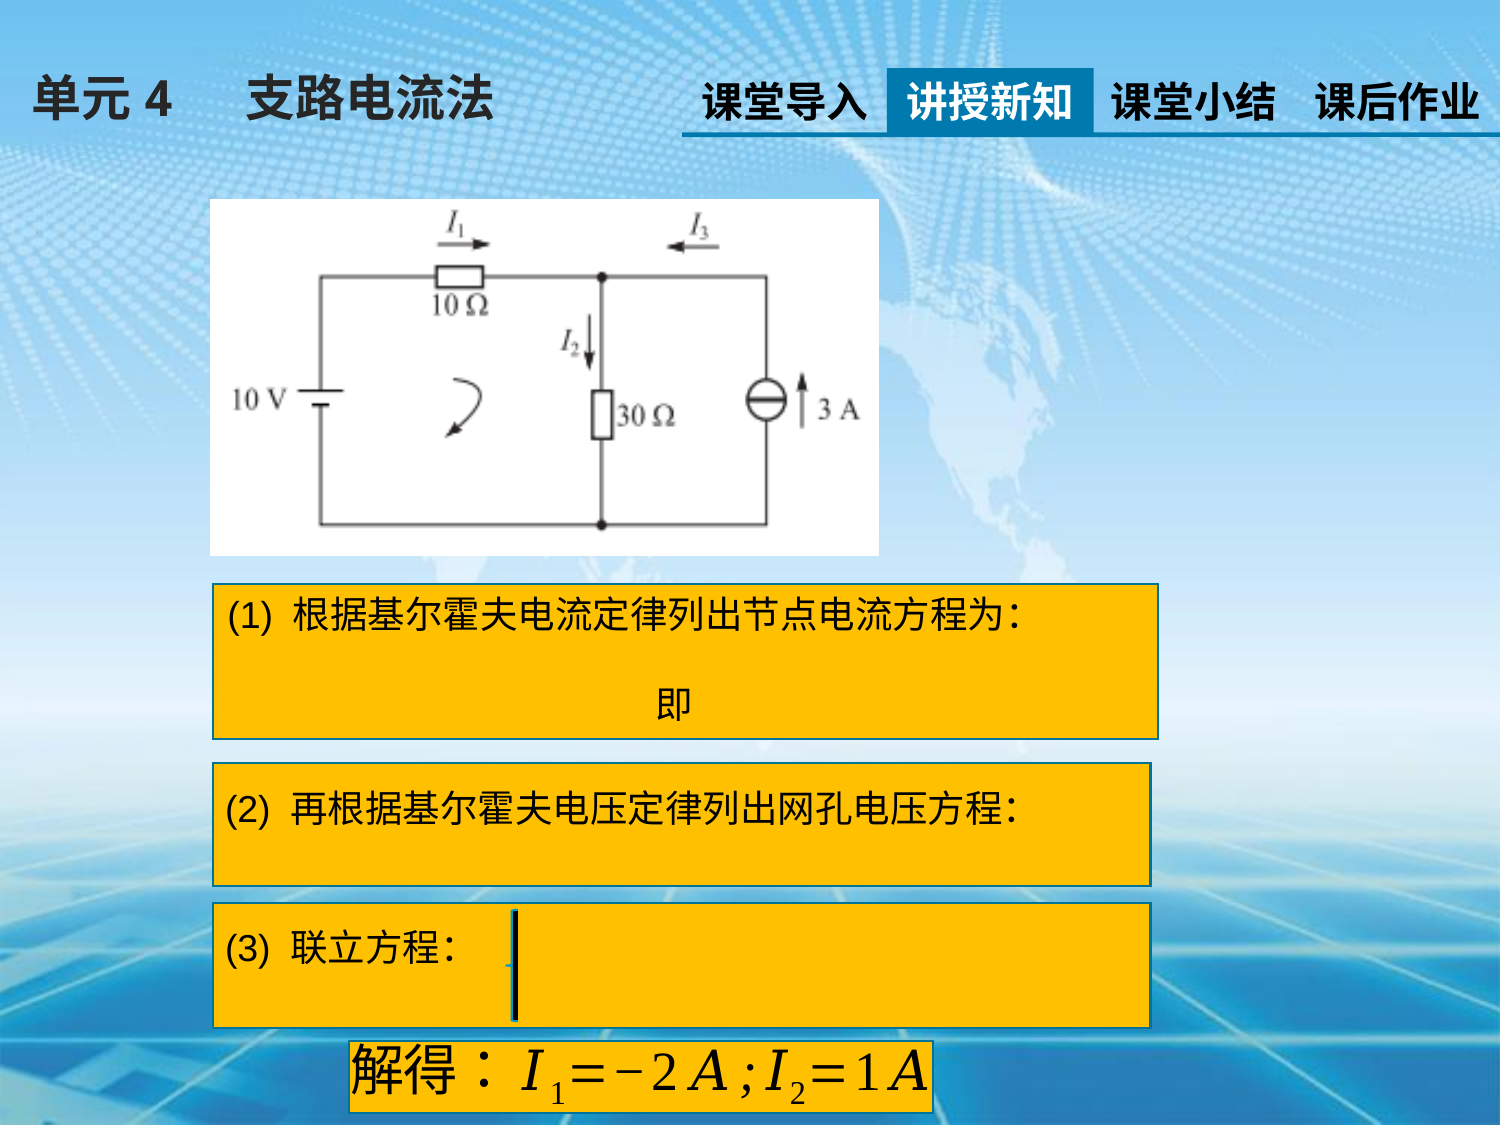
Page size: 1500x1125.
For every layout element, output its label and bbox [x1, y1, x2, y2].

picture [0, 0, 1500, 1125]
text_box [505, 908, 519, 1023]
text_box [212, 762, 1152, 887]
text_box [212, 583, 1159, 740]
text_box [212, 902, 1152, 1029]
text_box [16, 59, 1500, 135]
